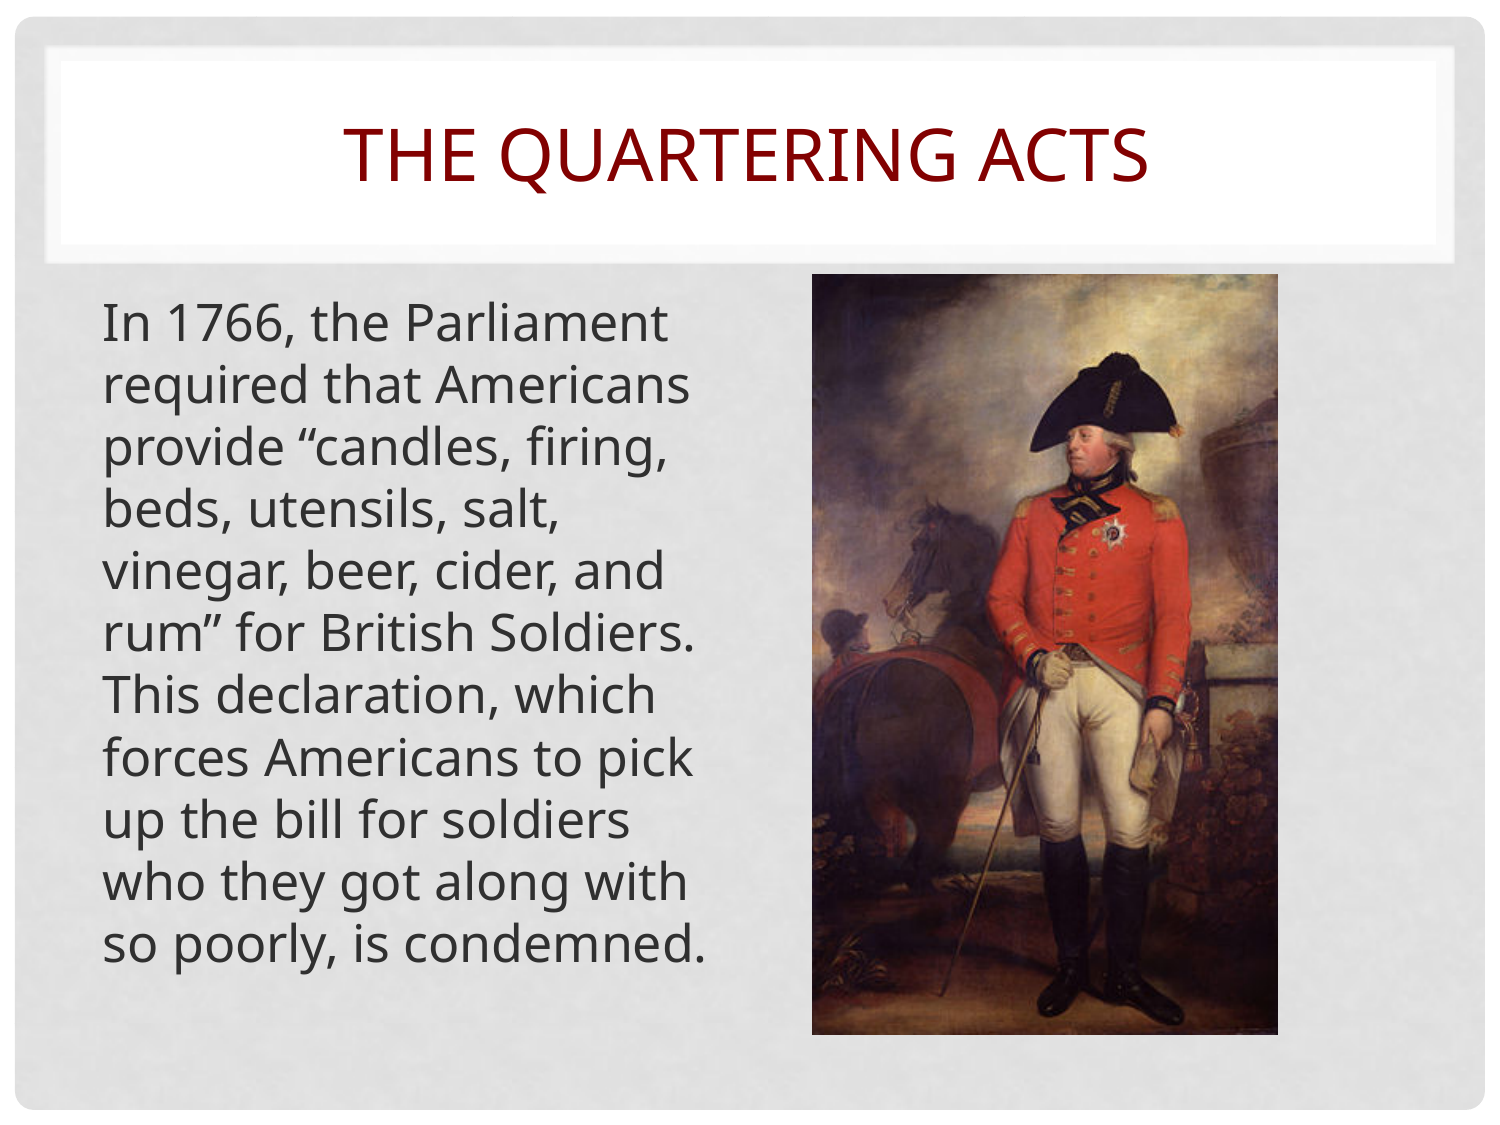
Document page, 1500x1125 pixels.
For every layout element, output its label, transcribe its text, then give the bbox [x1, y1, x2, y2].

title The Quartering Acts [69, 66, 1425, 238]
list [812, 274, 1278, 1035]
list In 1766, the Parliament required that Americans provide “candles, firing, beds, utensils, salt, vinegar, beer, cider, and rum” for British Soldiers. This declaration, which forces Americans to pick up the bill for soldiers who they got along with so poorly, is condemned. [69, 281, 733, 1005]
